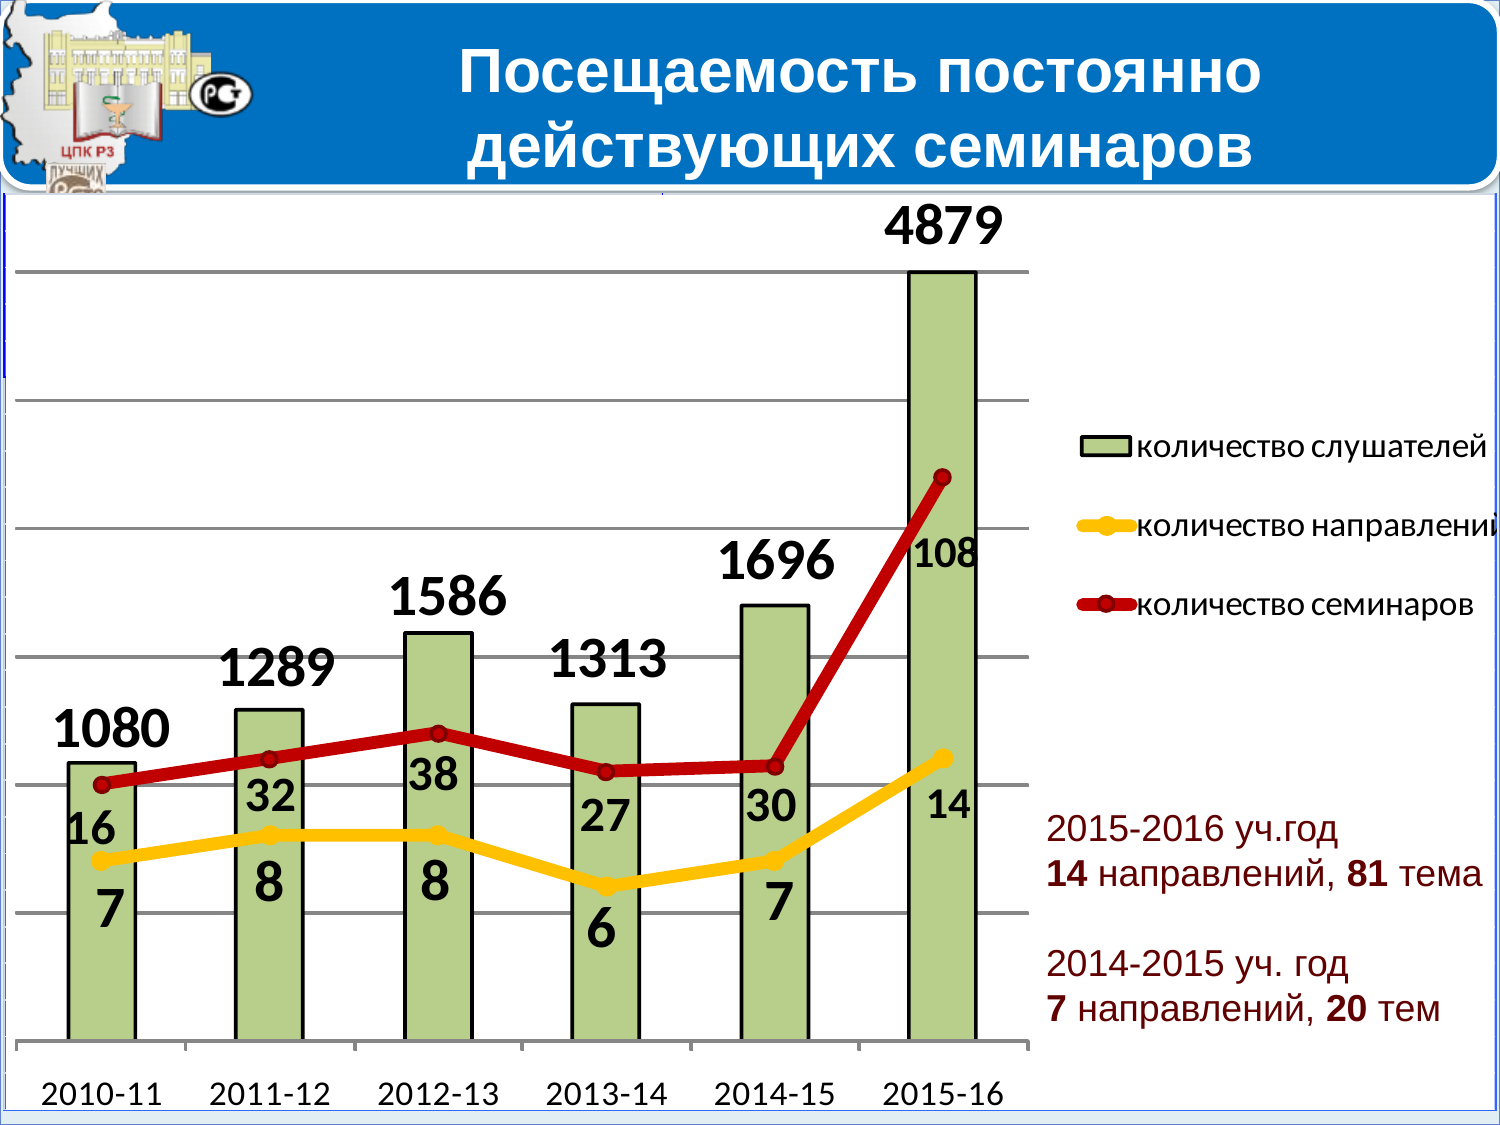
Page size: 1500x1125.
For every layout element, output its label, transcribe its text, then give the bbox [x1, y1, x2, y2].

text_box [3, 193, 1497, 1112]
picture [0, 0, 222, 193]
title Посещаемость постоянно действующих семинаров [222, 34, 1500, 176]
